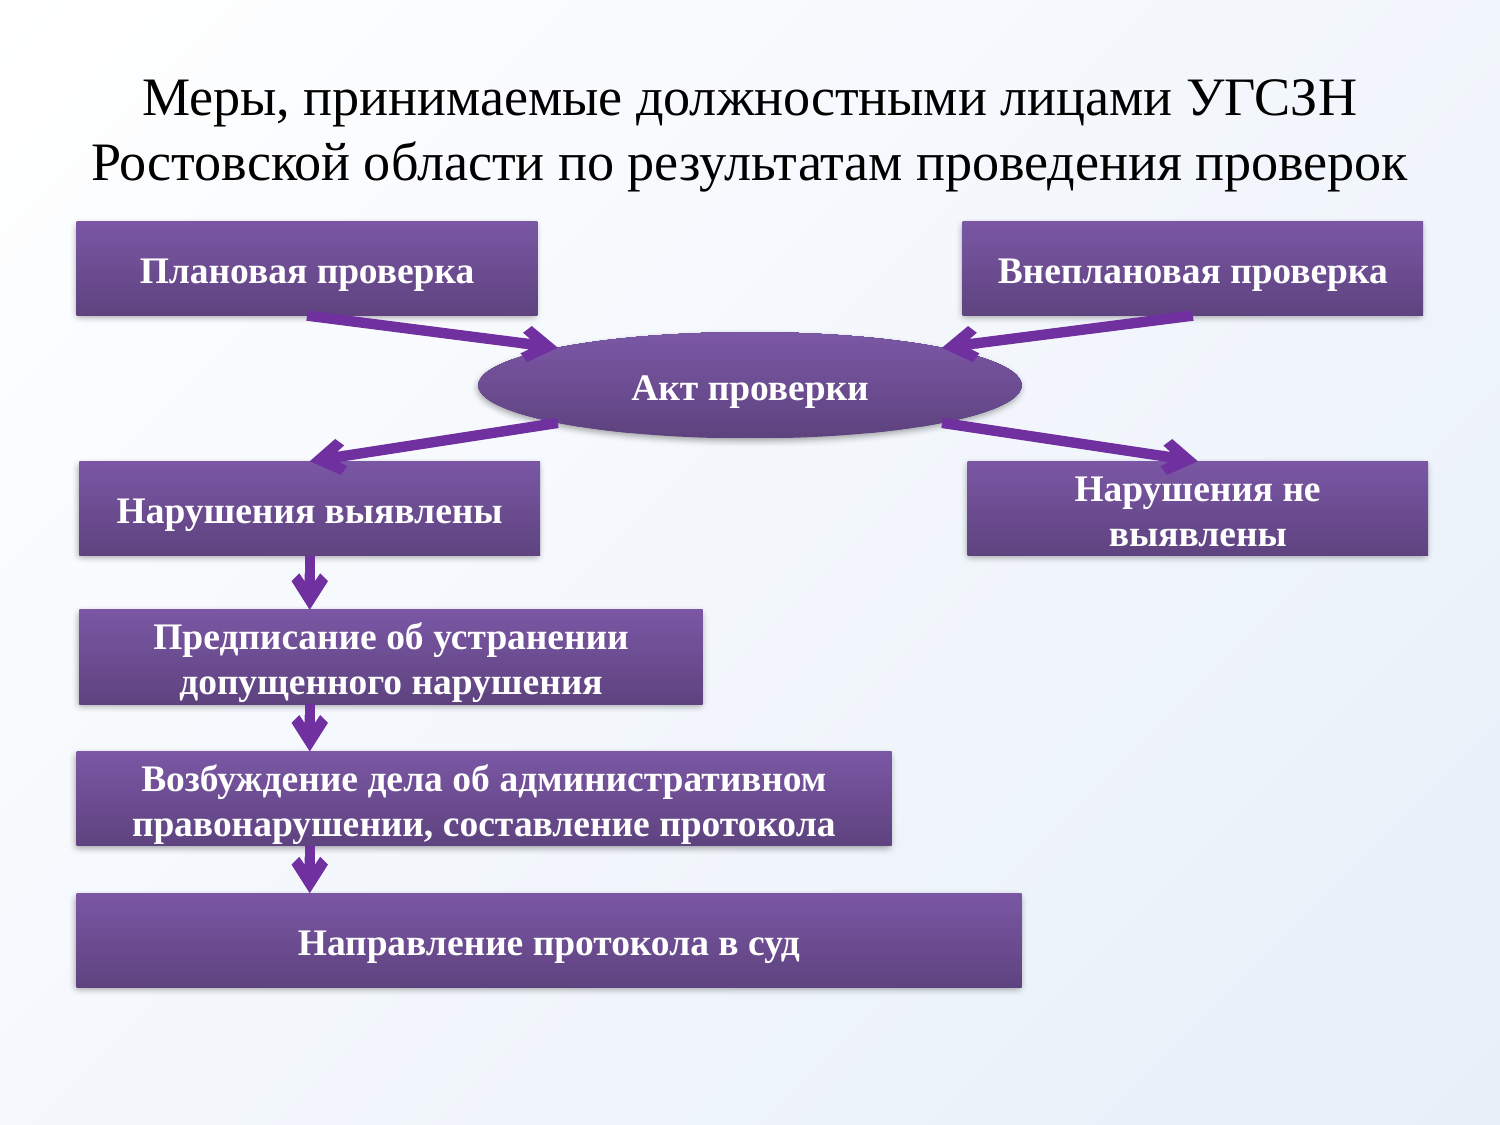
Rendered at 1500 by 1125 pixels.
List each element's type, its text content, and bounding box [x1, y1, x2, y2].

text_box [76, 220, 1429, 988]
title Меры, принимаемые должностными лицами УГСЗН Ростовской области по результатам проведения проверок [75, 45, 1425, 209]
